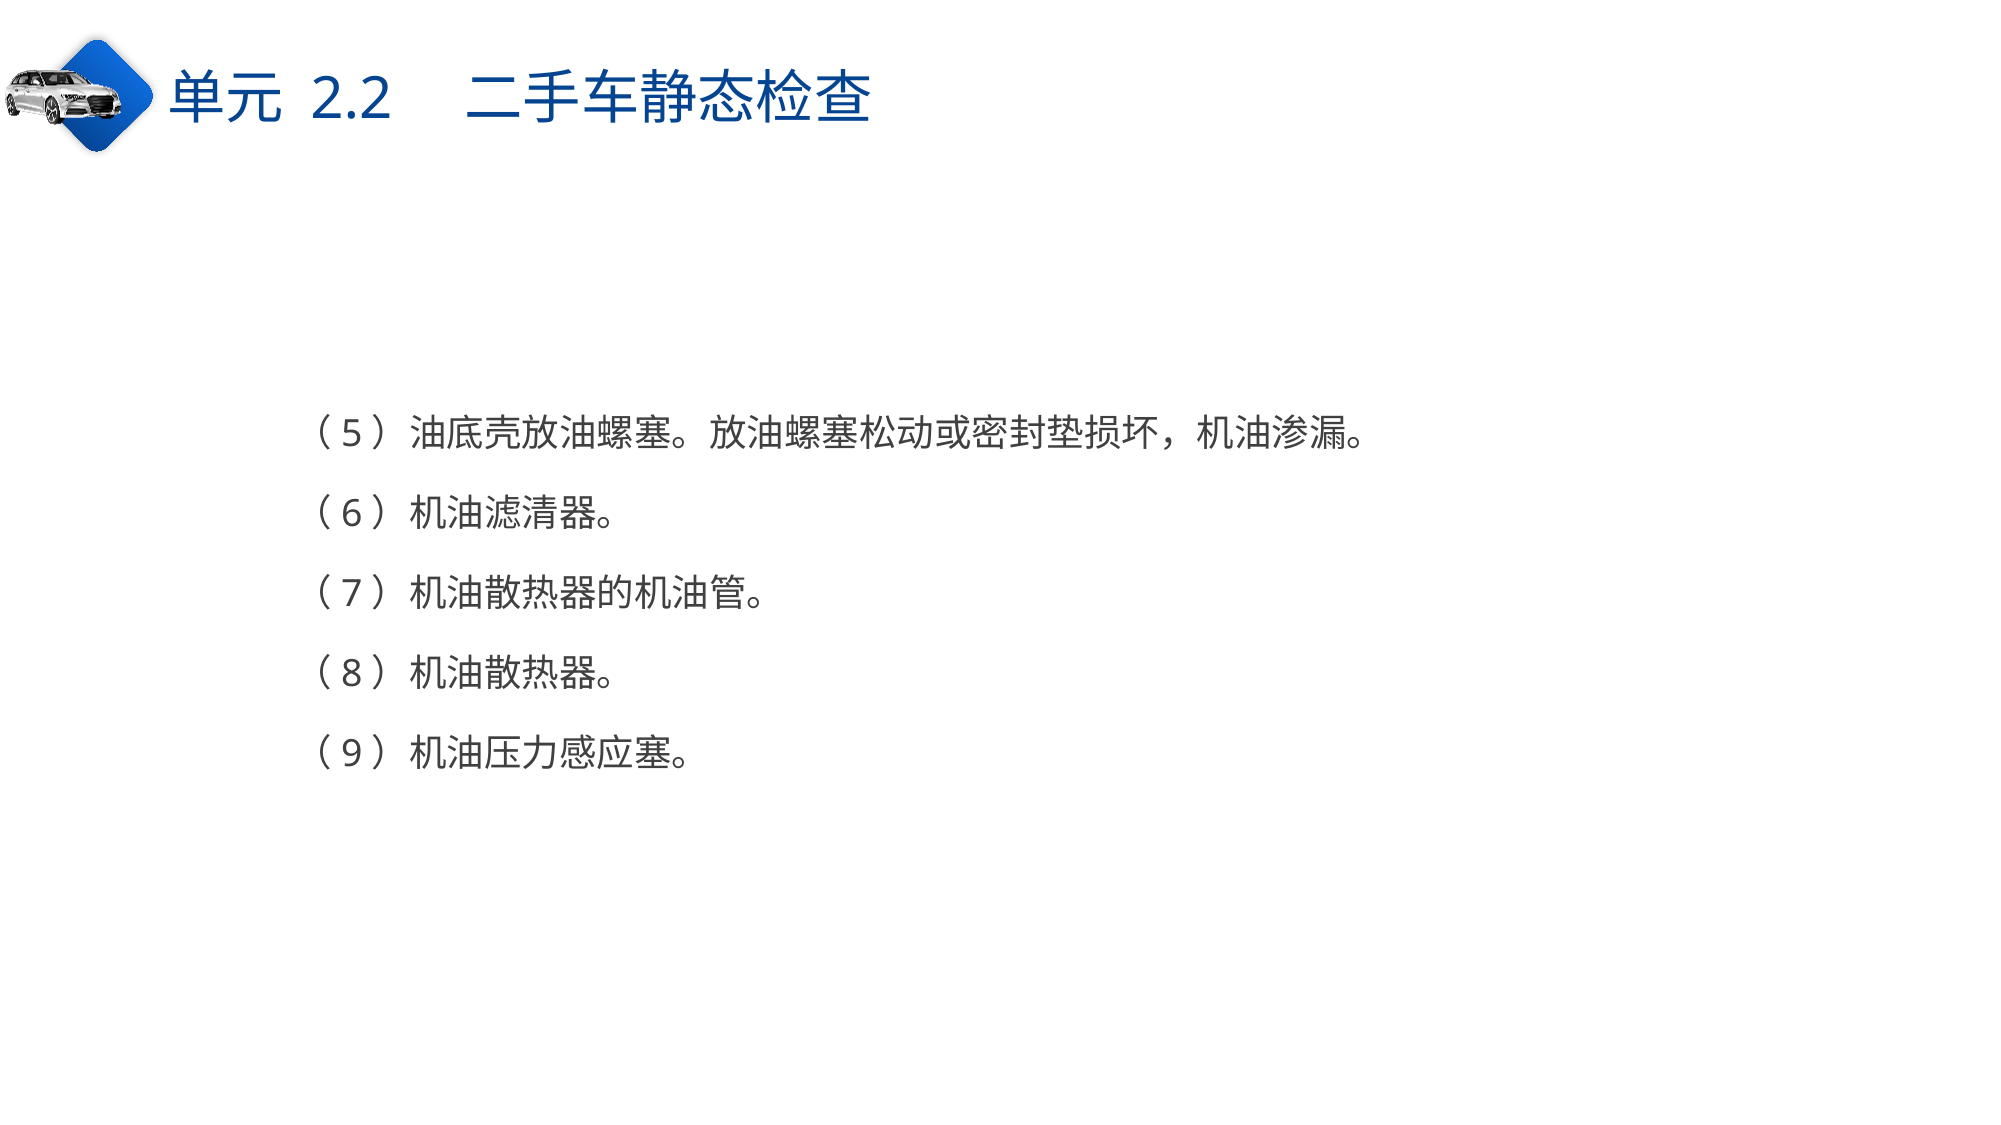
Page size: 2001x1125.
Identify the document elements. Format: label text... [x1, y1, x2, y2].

text_box （5）油底壳放油螺塞。放油螺塞松动或密封垫损坏，机油渗漏。 （6）机油滤清器。 （7）机油散热器的机油管。 （8）机油散热器。 （9）机油压力感应塞。 [204, 379, 1800, 782]
picture [0, 31, 125, 157]
text_box 单元 2.2 二手车静态检查 [152, 52, 888, 138]
